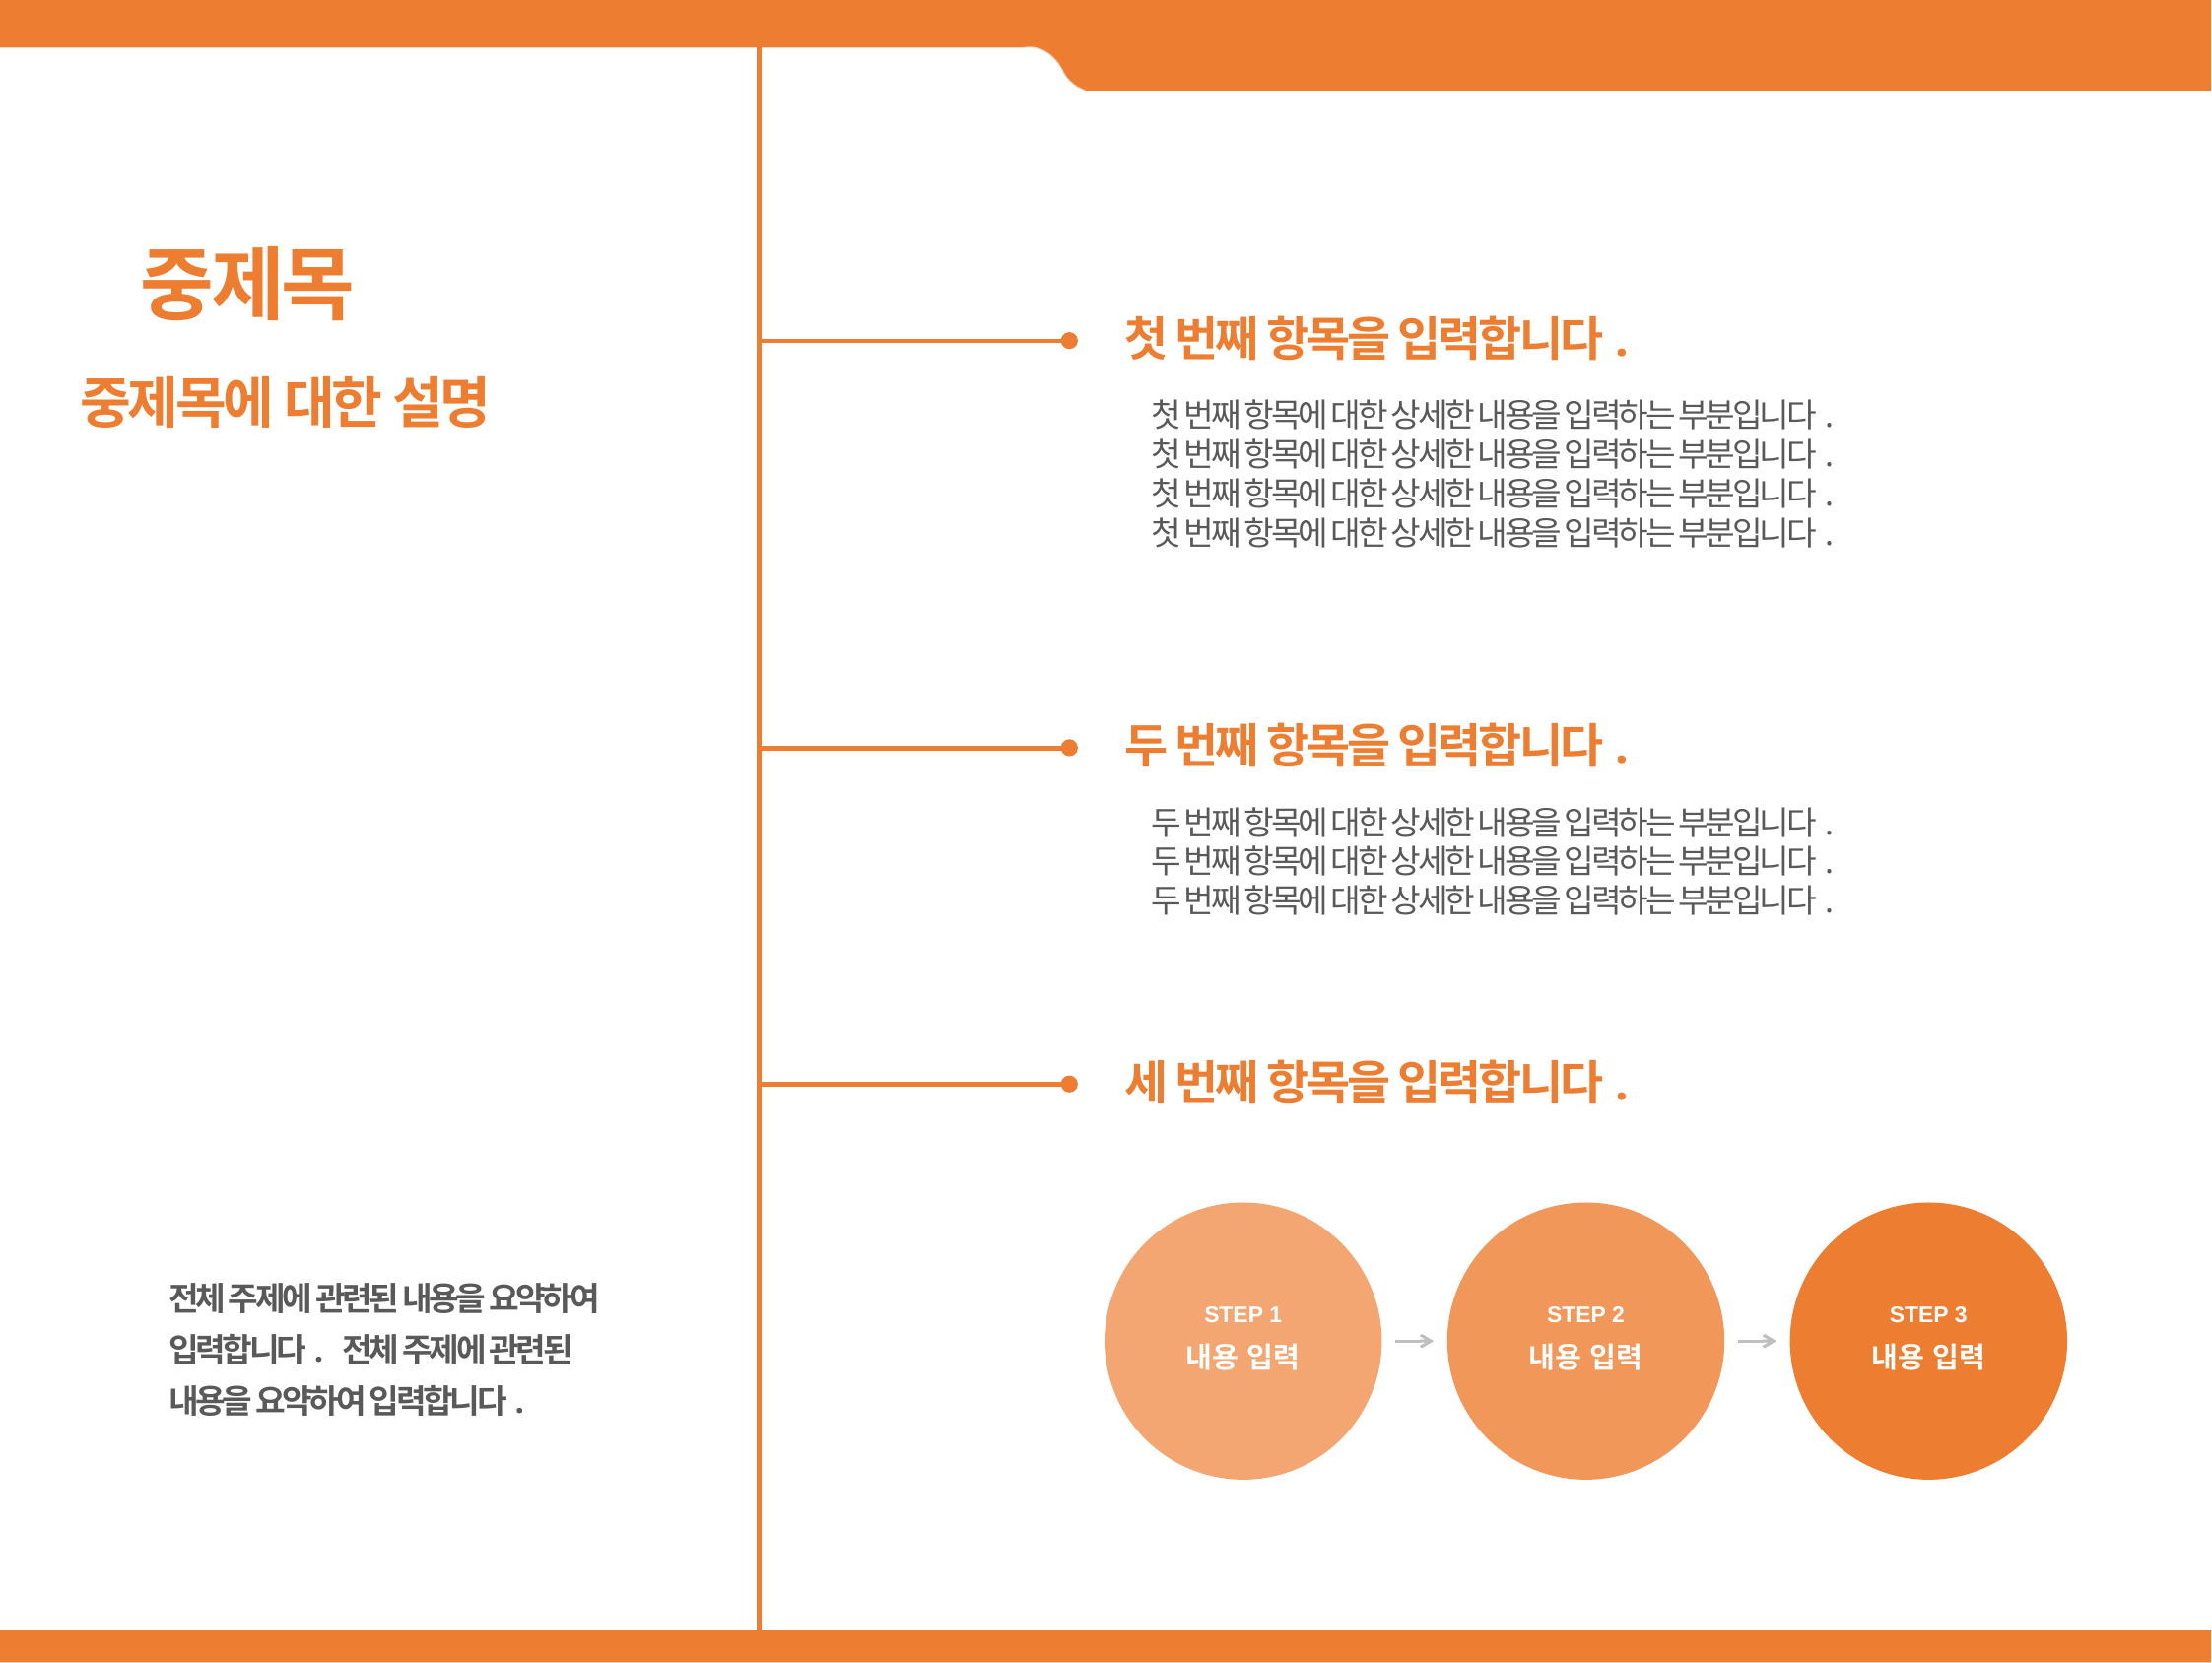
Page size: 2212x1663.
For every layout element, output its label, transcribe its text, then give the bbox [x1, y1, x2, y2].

text_box 첫 번째 항목을 입력합니다. [1109, 301, 1644, 373]
text_box 내용 입력 [1492, 1332, 1680, 1382]
text_box [1102, 1200, 1384, 1482]
text_box [1058, 737, 1080, 759]
text_box STEP 3 [1835, 1293, 2022, 1332]
text_box 두 번째 항목을 입력합니다. [1109, 708, 1644, 780]
text_box 중제목 [125, 226, 370, 338]
text_box [1058, 1073, 1080, 1095]
text_box 중제목에 대한 설명 [65, 360, 506, 442]
text_box [0, 1629, 2212, 1663]
text_box 세 번째 항목을 입력합니다. [1109, 1044, 1644, 1117]
text_box 첫 번째 항목에 대한 상세한 내용을 입력하는 부분입니다. 첫 번째 항목에 대한 상세한 내용을 입력하는 부분입니다. 첫 번째 항목에 대한 상세한 내용을 입력하는 부분입니다. 첫 번째 항목에 대한 상세한 내용을 입력하는 부분입니다. [1136, 386, 1849, 599]
text_box [1787, 1200, 2070, 1482]
text_box 내용 입력 [1835, 1332, 2022, 1382]
text_box 내용 입력 [1150, 1332, 1337, 1382]
text_box STEP 1 [1150, 1293, 1337, 1332]
text_box 두 번째 항목에 대한 상세한 내용을 입력하는 부분입니다. 두 번째 항목에 대한 상세한 내용을 입력하는 부분입니다. 두 번째 항목에 대한 상세한 내용을 입력하는 부분입니다. [1136, 794, 1849, 927]
text_box [1058, 329, 1080, 352]
picture [0, 0, 2212, 92]
text_box [1444, 1200, 1727, 1482]
text_box STEP 2 [1492, 1293, 1680, 1332]
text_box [1575, 1390, 1767, 1482]
text_box 전체 주제에 관련된 내용을 요약하여 입력합니다. 전체 주제에 관련된 내용을 요약하여 입력합니다. [153, 1259, 622, 1479]
